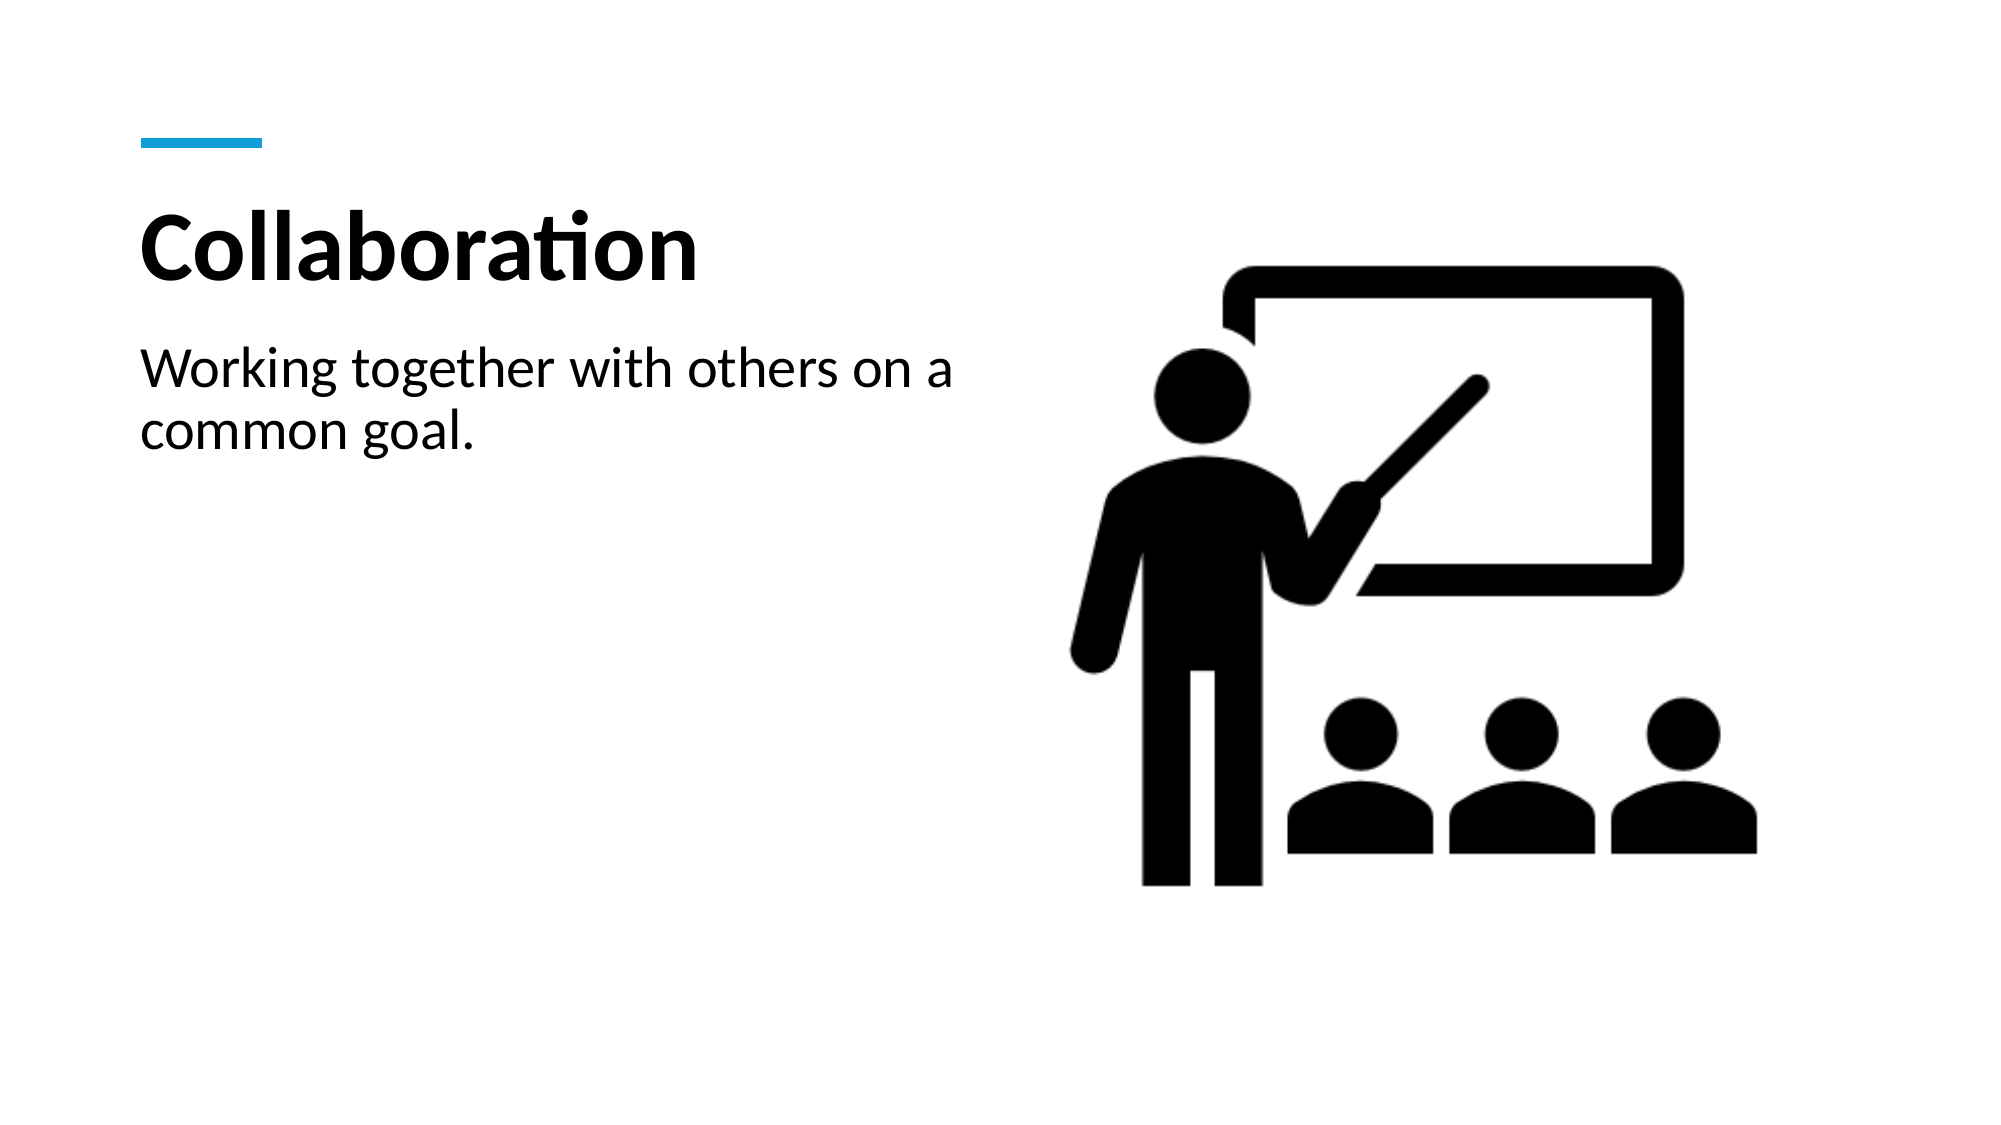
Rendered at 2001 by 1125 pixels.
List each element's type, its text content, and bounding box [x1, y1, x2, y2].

title Collaboration [124, 186, 1028, 329]
list Working together with others on a common goal. [124, 329, 1029, 1125]
picture [1028, 186, 1806, 960]
